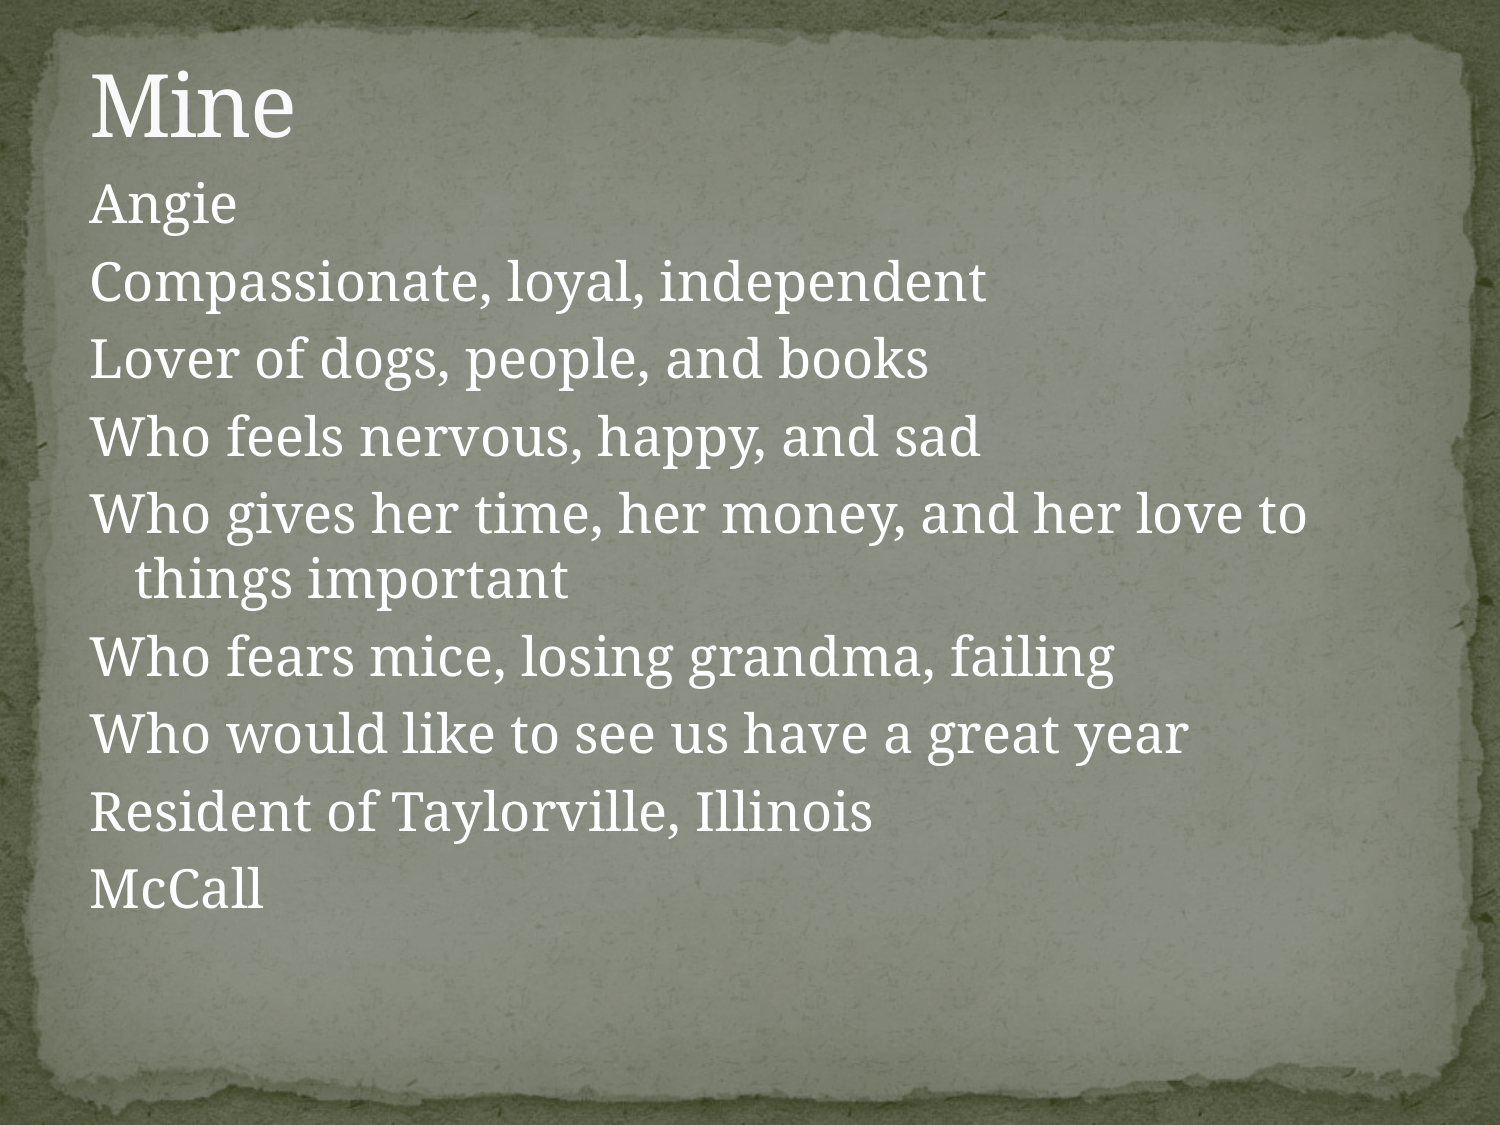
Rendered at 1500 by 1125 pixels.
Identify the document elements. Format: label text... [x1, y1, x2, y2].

list Angie Compassionate, loyal, independent Lover of dogs, people, and books Who feels nervous, happy, and sad Who gives her time, her money, and her love to things important Who fears mice, losing grandma, failing Who would like to see us have a great year Resident of Taylorville, Illinois McCall [75, 163, 1425, 1005]
title Mine [74, 24, 1425, 163]
